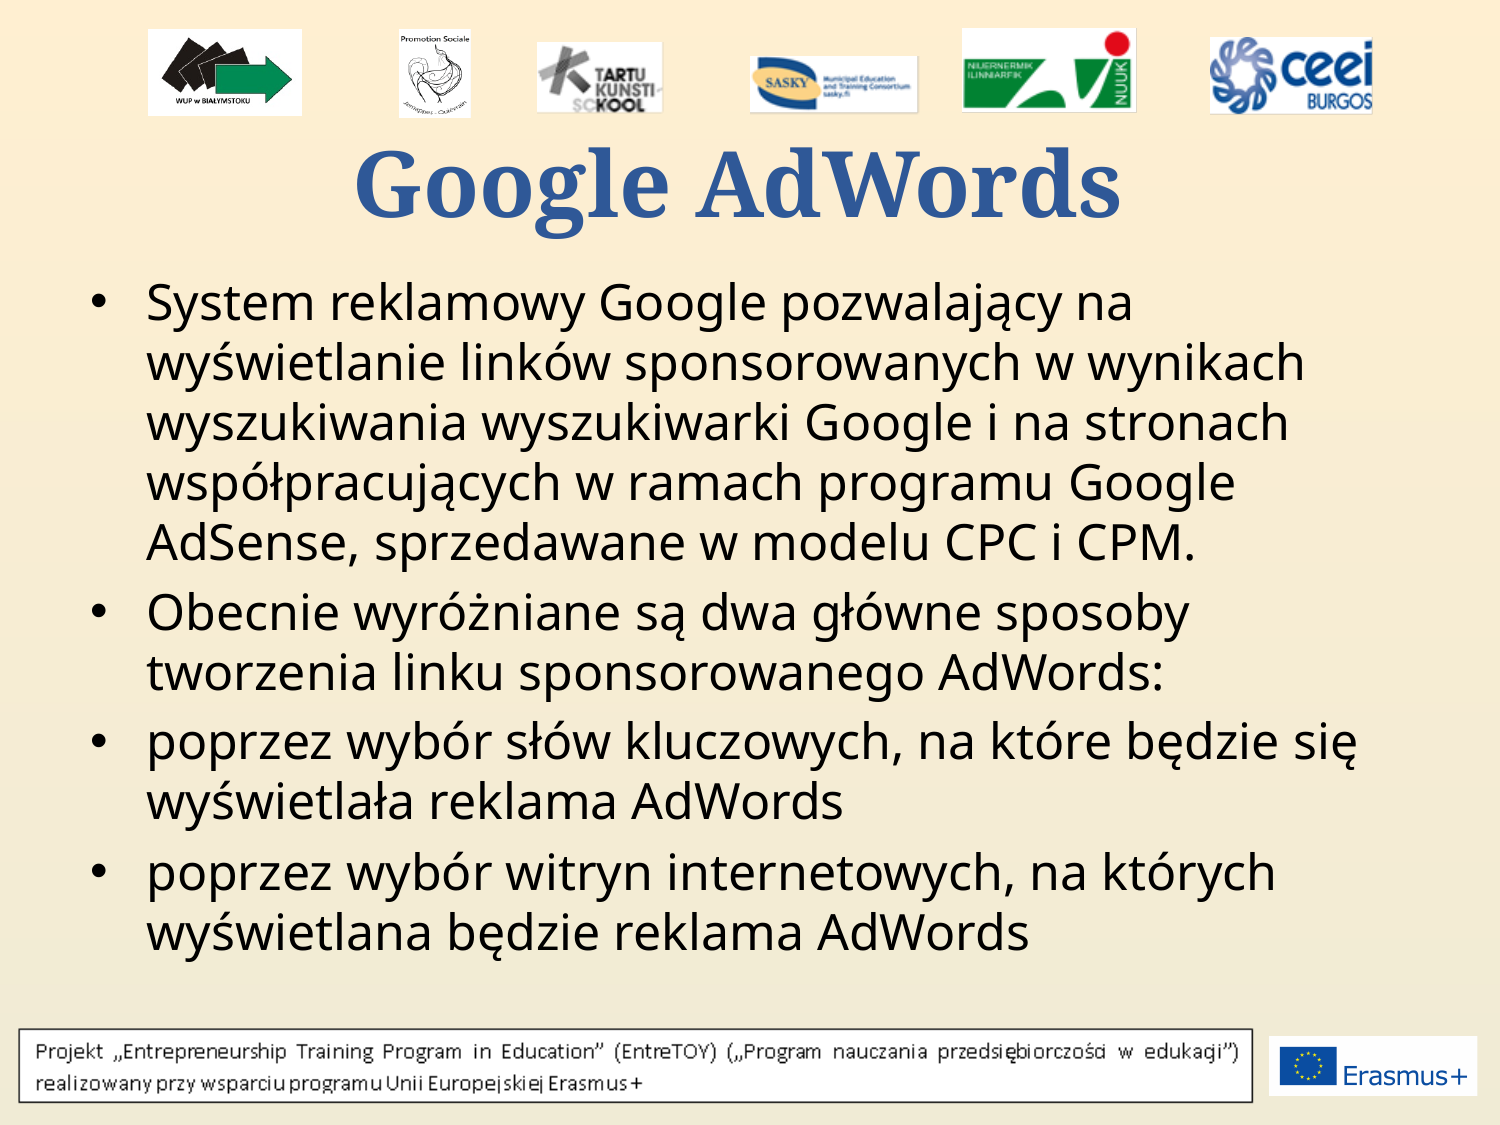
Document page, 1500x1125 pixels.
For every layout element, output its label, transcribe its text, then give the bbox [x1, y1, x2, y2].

picture [962, 28, 1140, 116]
picture [17, 1027, 1255, 1105]
picture [399, 29, 471, 118]
title Google AdWords [75, 125, 1425, 244]
picture [1210, 37, 1374, 116]
list System reklamowy Google pozwalający na wyświetlanie linków sponsorowanych w wynikach wyszukiwania wyszukiwarki Google i na stronach współpracujących w ramach programu Google AdSense, sprzedawane w modelu CPC i CPM. Obecnie wyróżniane są dwa główne sposoby tworzenia linku sponsorowanego AdWords: poprzez wybór słów kluczowych, na które będzie się wyświetlała reklama AdWords poprzez wybór witryn internetowych, na których wyświetlana będzie reklama AdWords [75, 262, 1425, 1005]
picture [750, 56, 921, 116]
picture [537, 42, 668, 118]
picture [148, 29, 302, 116]
